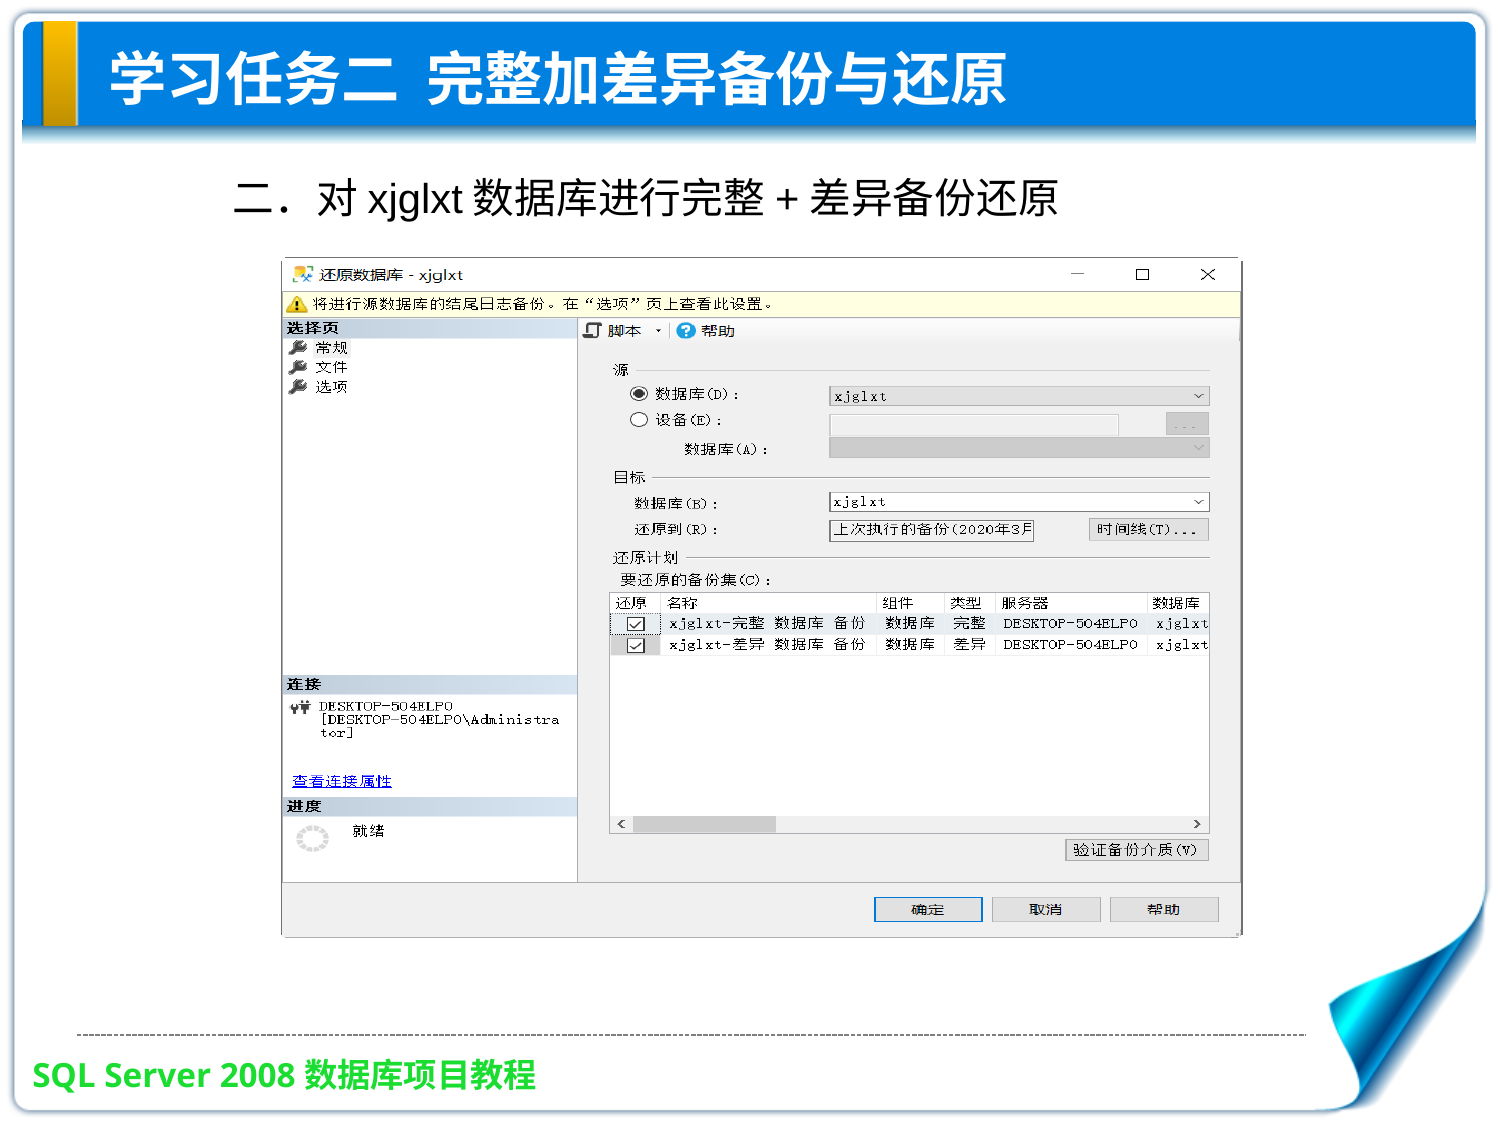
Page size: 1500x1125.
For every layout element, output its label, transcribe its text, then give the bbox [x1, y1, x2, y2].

text_box 二．对xjglxt数据库进行完整+差异备份还原 [217, 164, 1075, 229]
picture [0, 0, 1500, 1125]
text_box 学习任务二 完整加差异备份与还原 [93, 34, 1243, 121]
